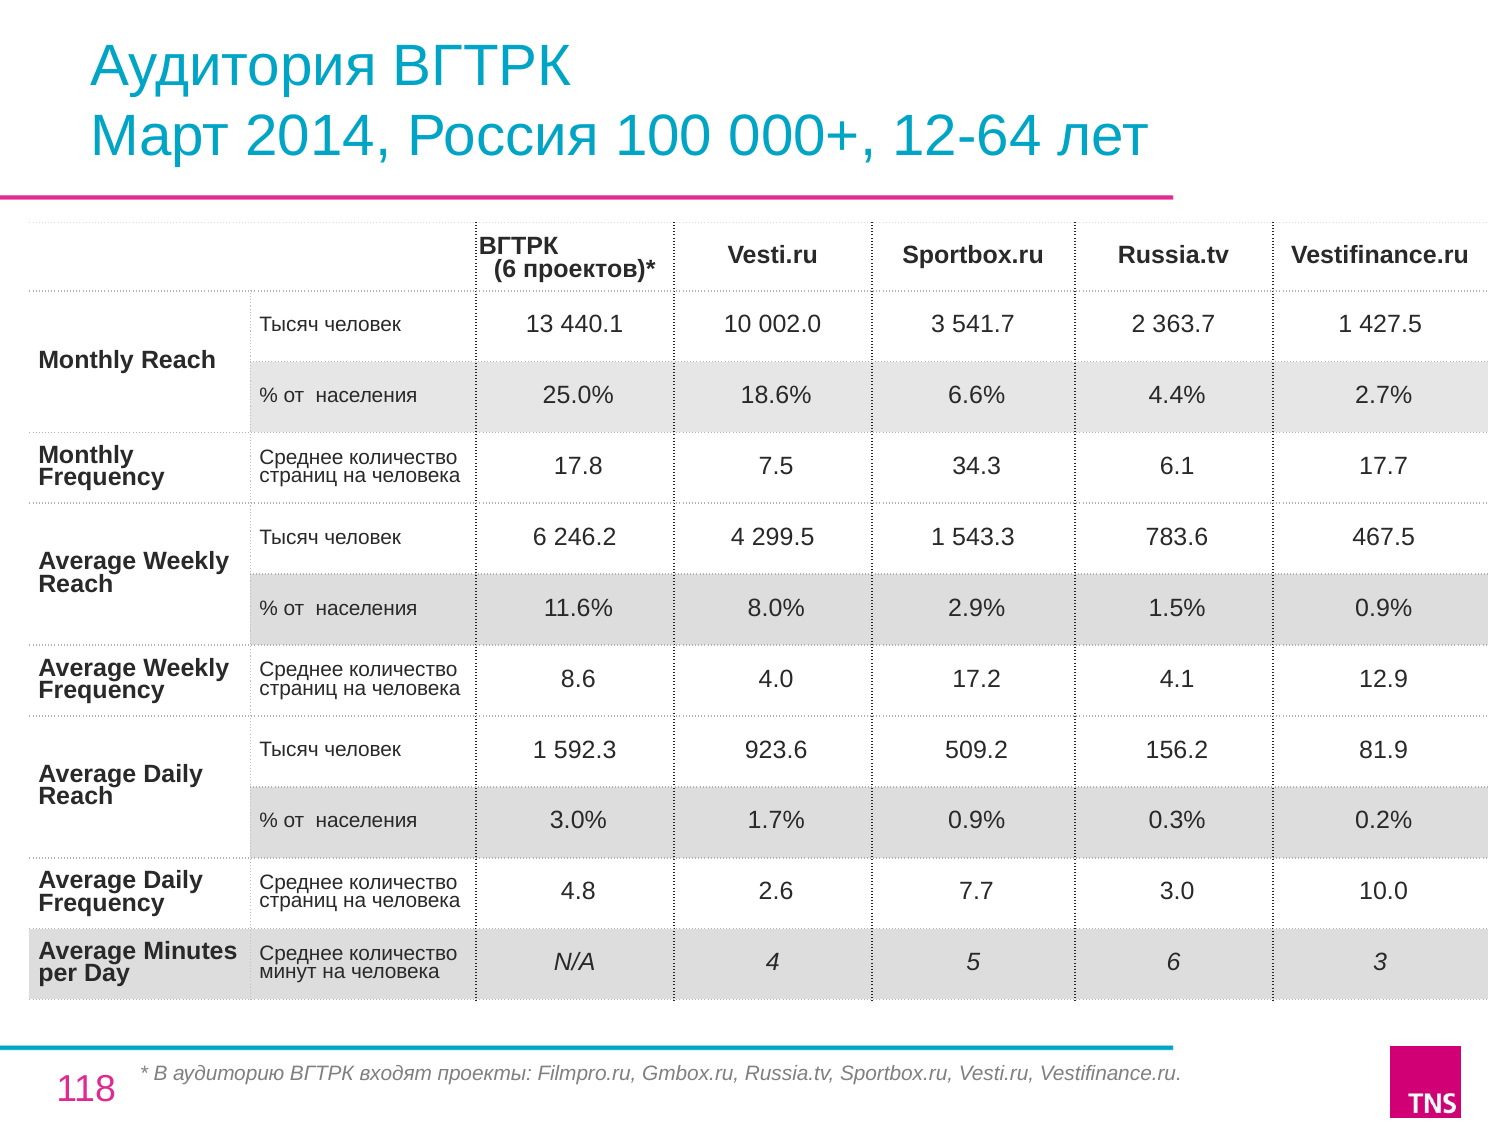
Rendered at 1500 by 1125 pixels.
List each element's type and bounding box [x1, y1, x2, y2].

title [74, 8, 1476, 187]
slide_number [40, 1055, 392, 1125]
table_cell [29, 291, 1488, 999]
text_box [124, 1052, 1463, 1092]
table_header [29, 223, 1488, 291]
picture [0, 0, 1500, 1125]
